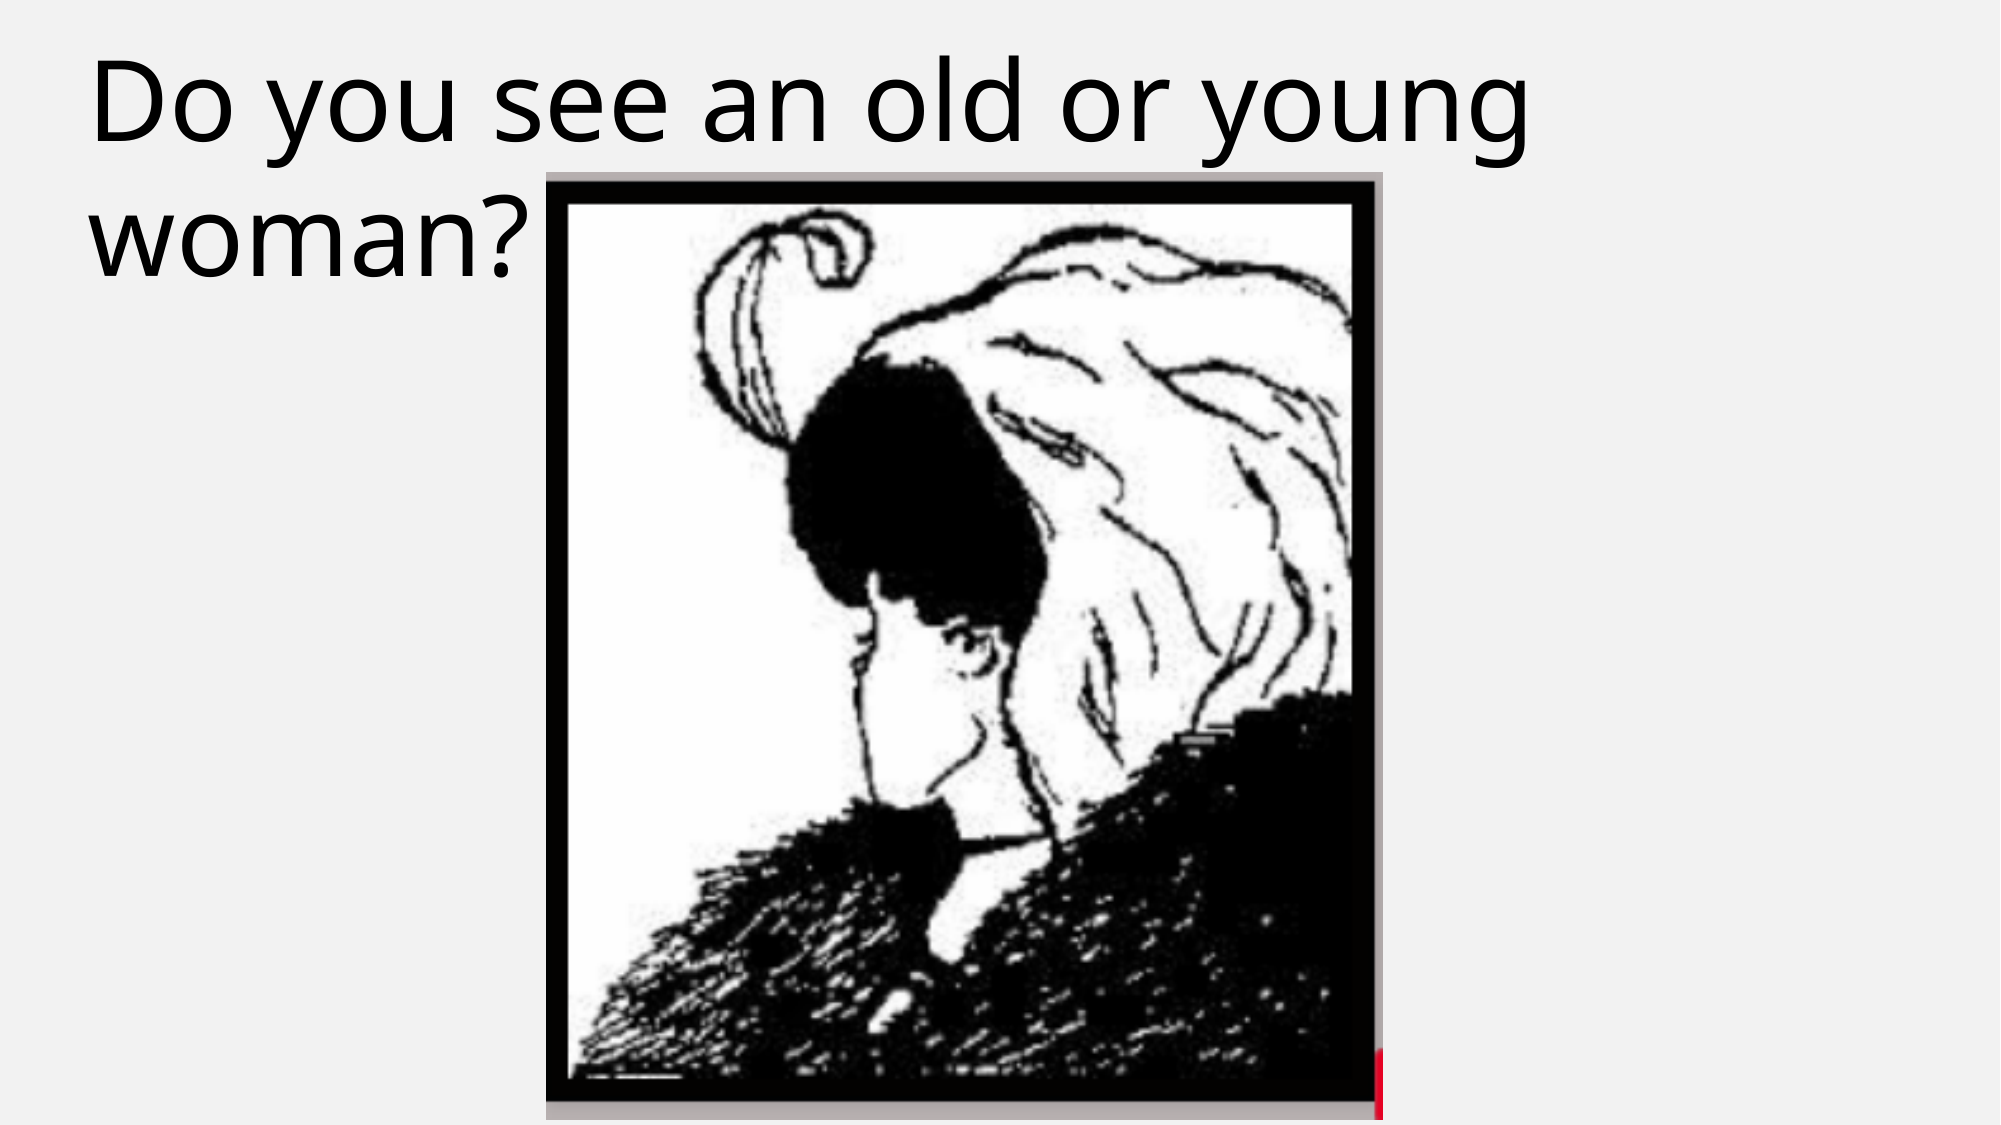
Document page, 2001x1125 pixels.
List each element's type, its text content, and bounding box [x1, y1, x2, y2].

picture [546, 172, 1383, 1120]
text_box Do you see an old or young woman? [72, 21, 1985, 306]
